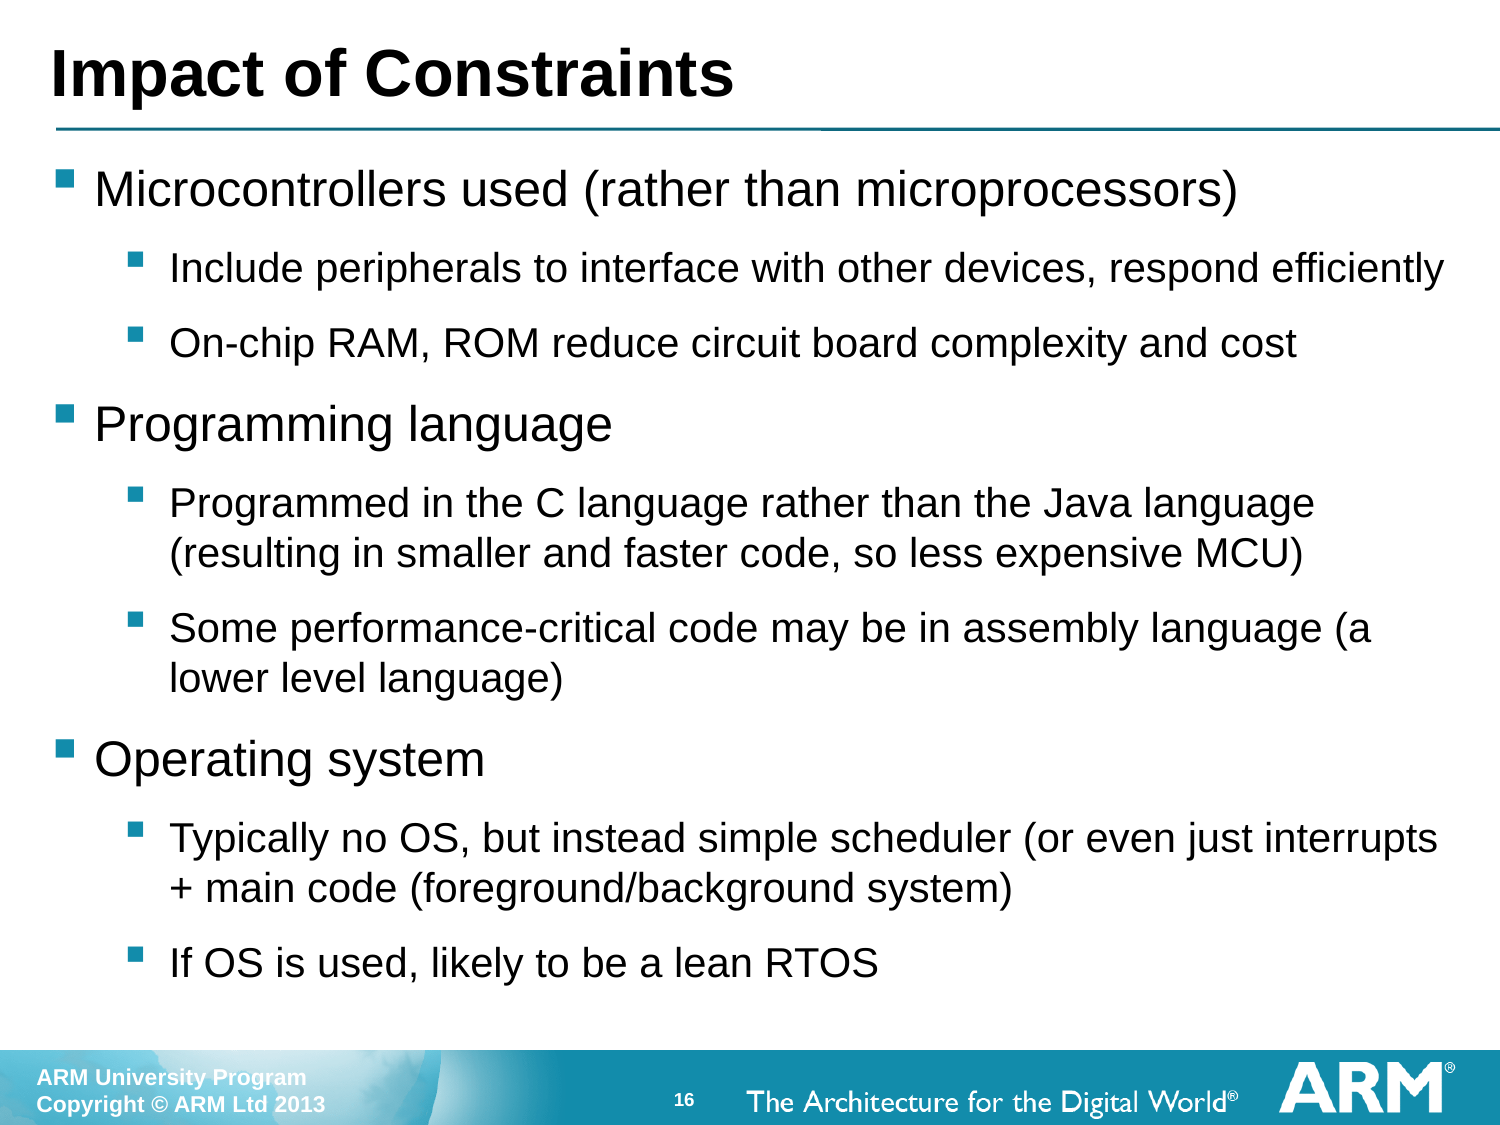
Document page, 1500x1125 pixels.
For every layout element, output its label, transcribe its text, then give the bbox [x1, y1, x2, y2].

title Impact of Constraints [35, 1, 1476, 139]
picture [0, 780, 1500, 1125]
list Microcontrollers used (rather than microprocessors) Include peripherals to interface with other devices, respond efficiently On-chip RAM, ROM reduce circuit board complexity and cost Programming language Programmed in the C language rather than the Java language (resulting in smaller and faster code, so less expensive MCU) Some performance-critical code may be in assembly language (a lower level language) Operating system Typically no OS, but instead simple scheduler (or even just interrupts + main code (foreground/background system) If OS is used, likely to be a lean RTOS [35, 148, 1476, 1047]
